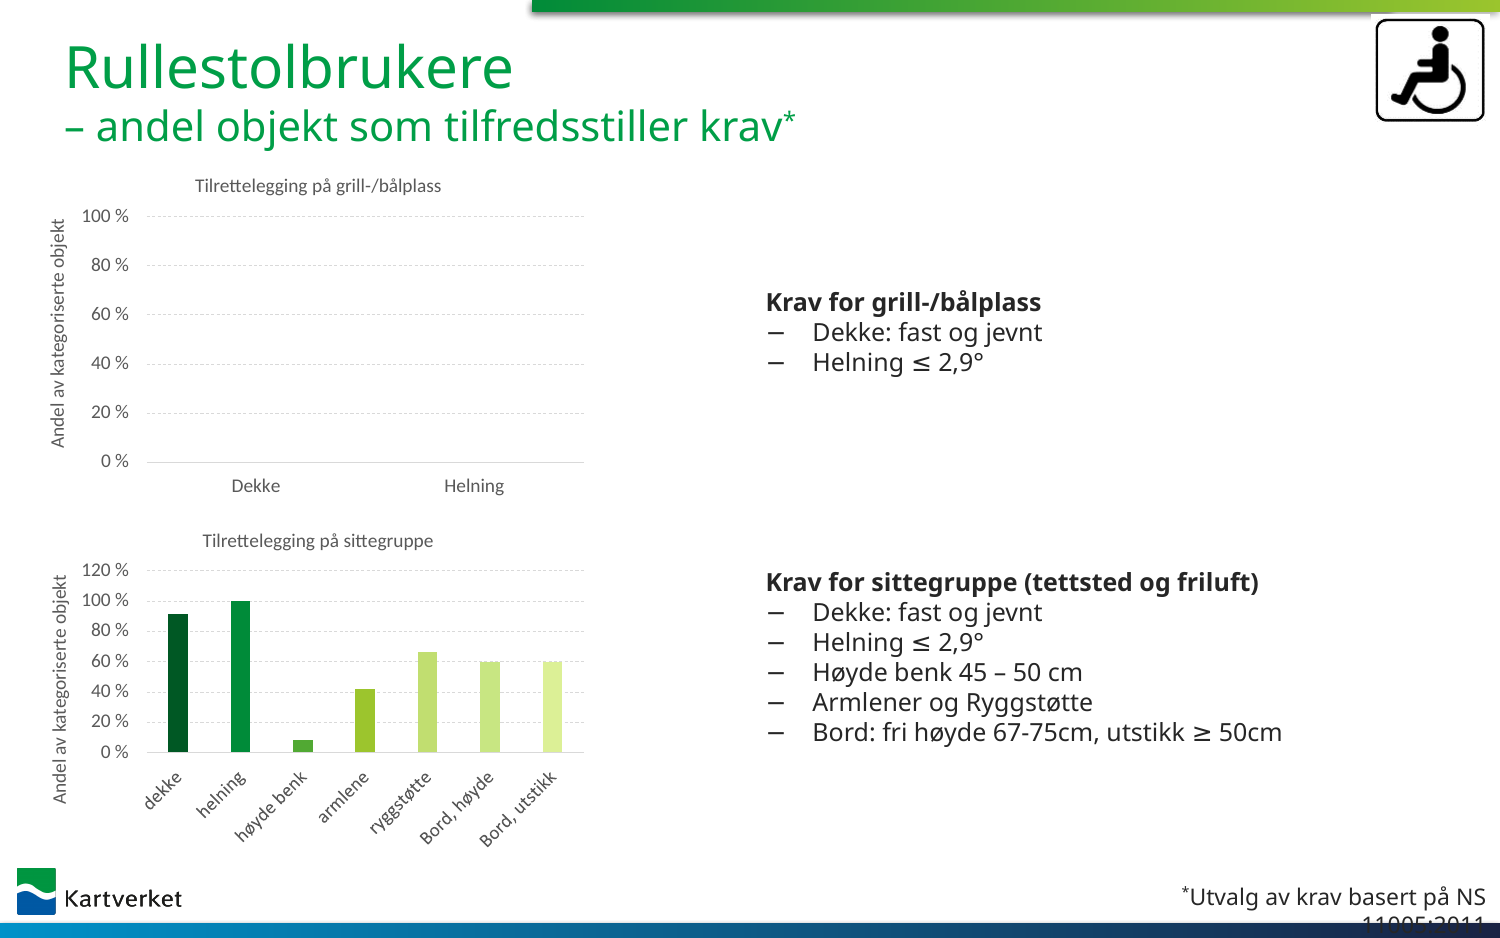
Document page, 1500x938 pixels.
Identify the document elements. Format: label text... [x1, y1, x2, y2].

picture [41, 520, 595, 859]
text_box *Utvalg av krav basert på NS 11005:2011 [1068, 873, 1500, 938]
text_box Krav for sittegruppe (tettsted og friluft) Dekke: fast og jevnt Helning ≤ 2,9° Høyde benk 45 – 50 cm Armlener og Ryggstøtte Bord: fri høyde 67-75cm, utstikk ≥ 50cm [750, 559, 1500, 754]
text_box Rullestolbrukere – andel objekt som tilfredsstiller krav* [49, 14, 1431, 158]
text_box Krav for grill-/bålplass Dekke: fast og jevnt Helning ≤ 2,9° [750, 279, 1452, 384]
picture [1371, 13, 1491, 127]
picture [41, 166, 595, 505]
